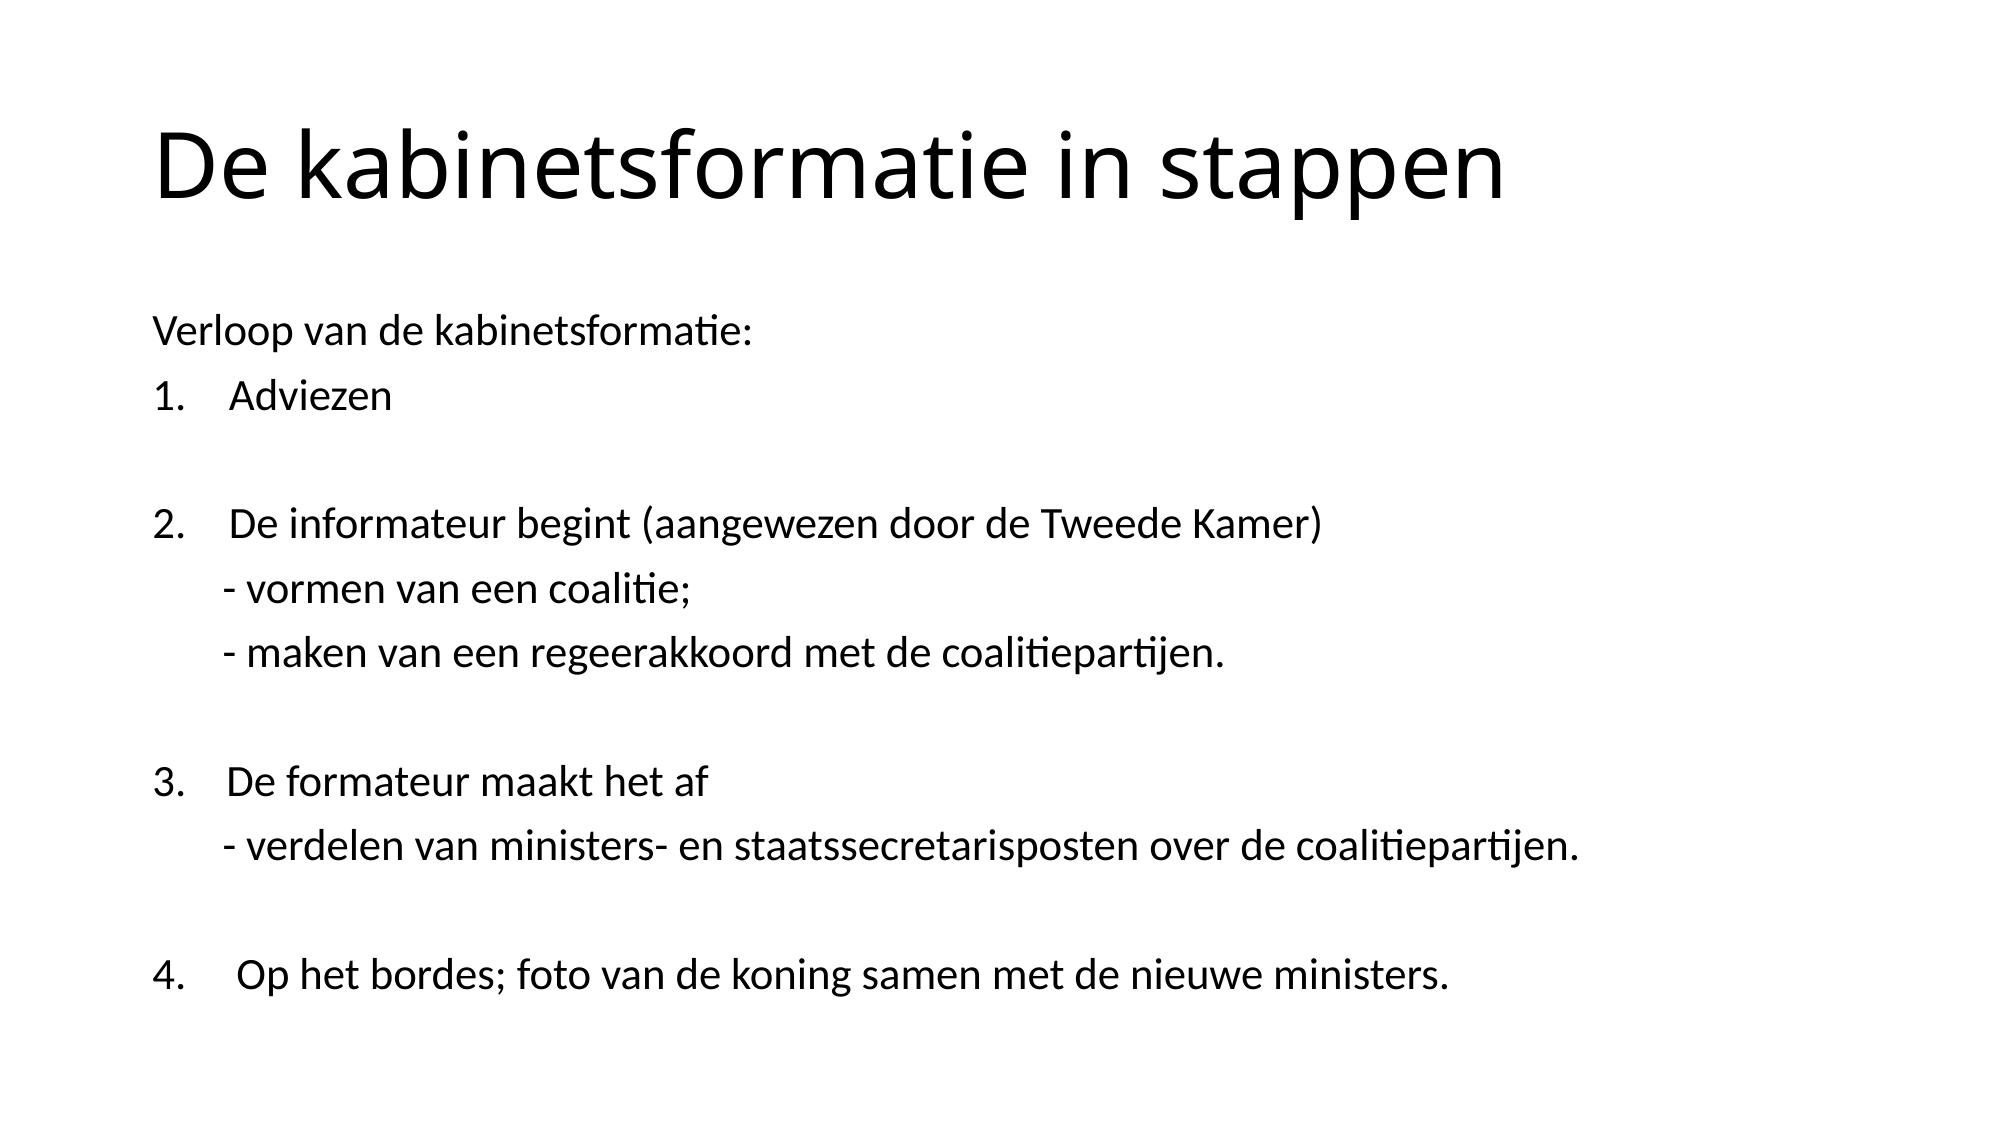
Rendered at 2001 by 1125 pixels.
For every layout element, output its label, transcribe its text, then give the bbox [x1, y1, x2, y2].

list Verloop van de kabinetsformatie: Adviezen De informateur begint (aangewezen door de Tweede Kamer) - vormen van een coalitie; - maken van een regeerakkoord met de coalitiepartijen. 3. De formateur maakt het af - verdelen van ministers- en staatssecretarisposten over de coalitiepartijen. 4. Op het bordes; foto van de koning samen met de nieuwe ministers. [137, 299, 1863, 1014]
title De kabinetsformatie in stappen [137, 59, 1863, 278]
